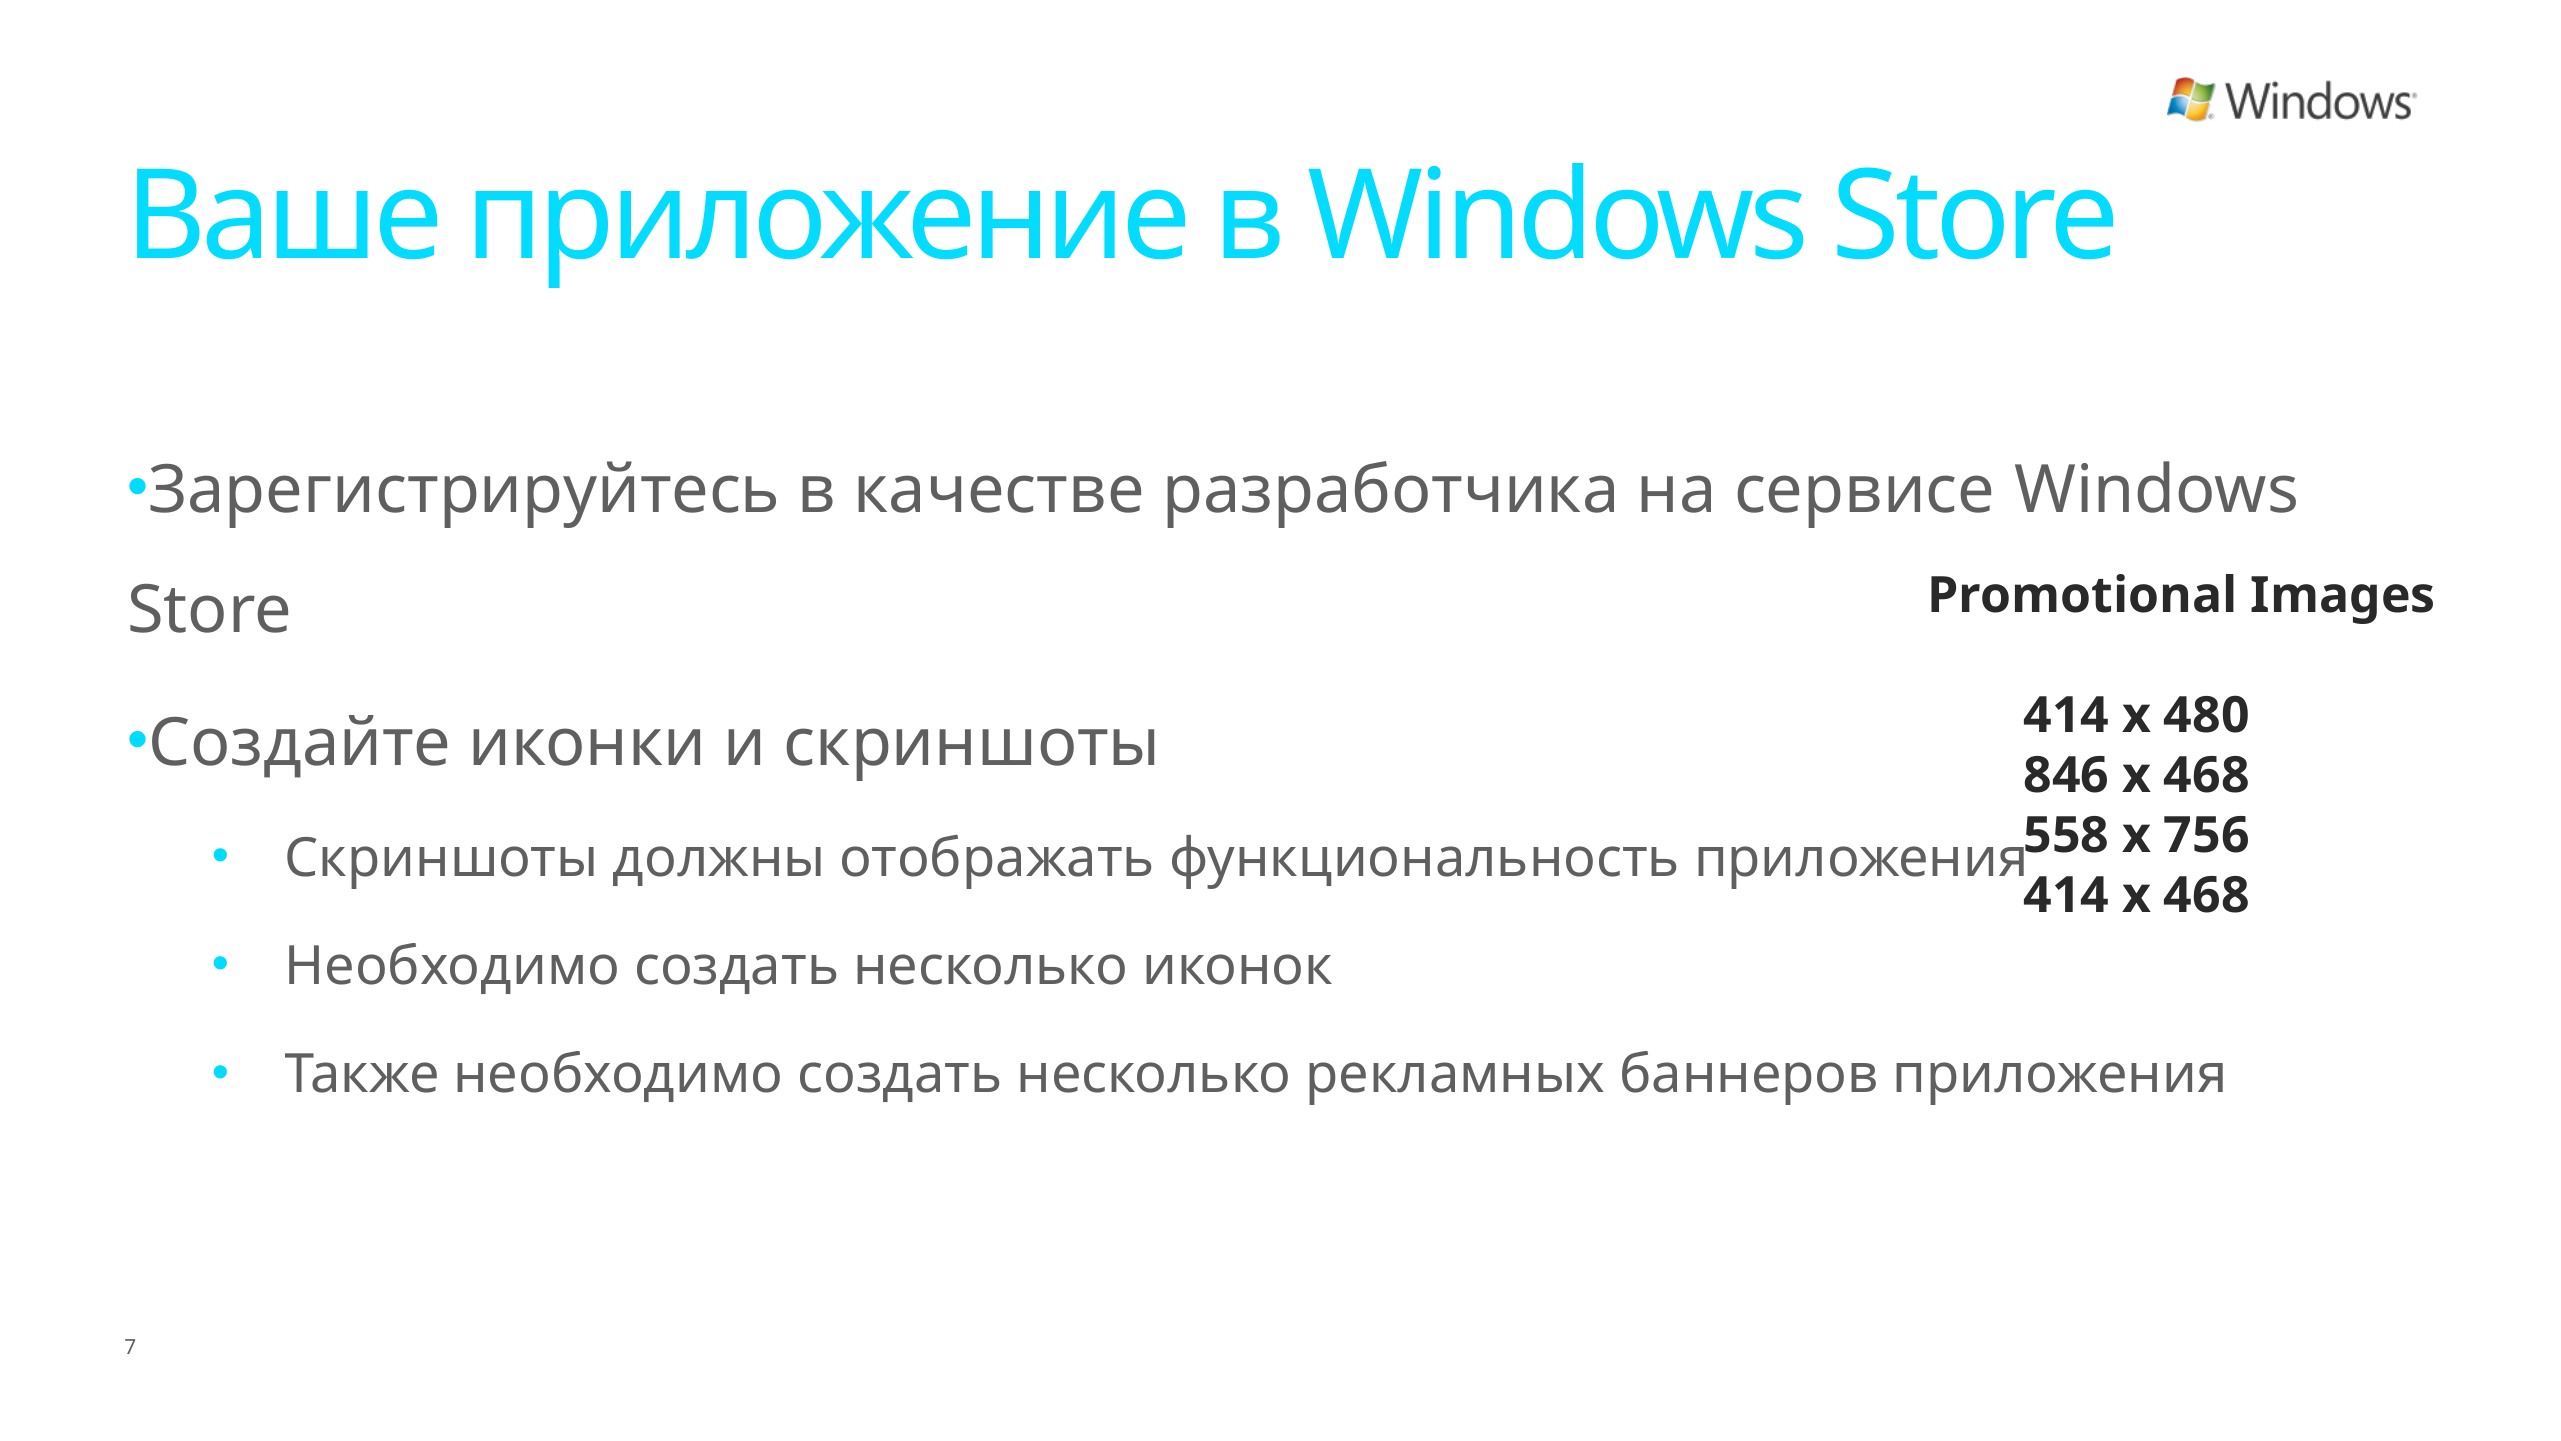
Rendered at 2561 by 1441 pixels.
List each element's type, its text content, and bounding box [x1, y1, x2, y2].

text_box Promotional Images 414 x 480 846 x 468 558 x 756 414 x 468 [1831, 562, 2460, 1040]
title Ваше приложение в Windows Store [125, 48, 2468, 286]
list Зарегистрируйтесь в качестве разработчика на сервисе Windows Store Создайте иконки и скриншоты Скриншоты должны отображать функциональность приложения Необходимо создать несколько иконок Также необходимо создать несколько рекламных баннеров приложения [127, 405, 2470, 1120]
